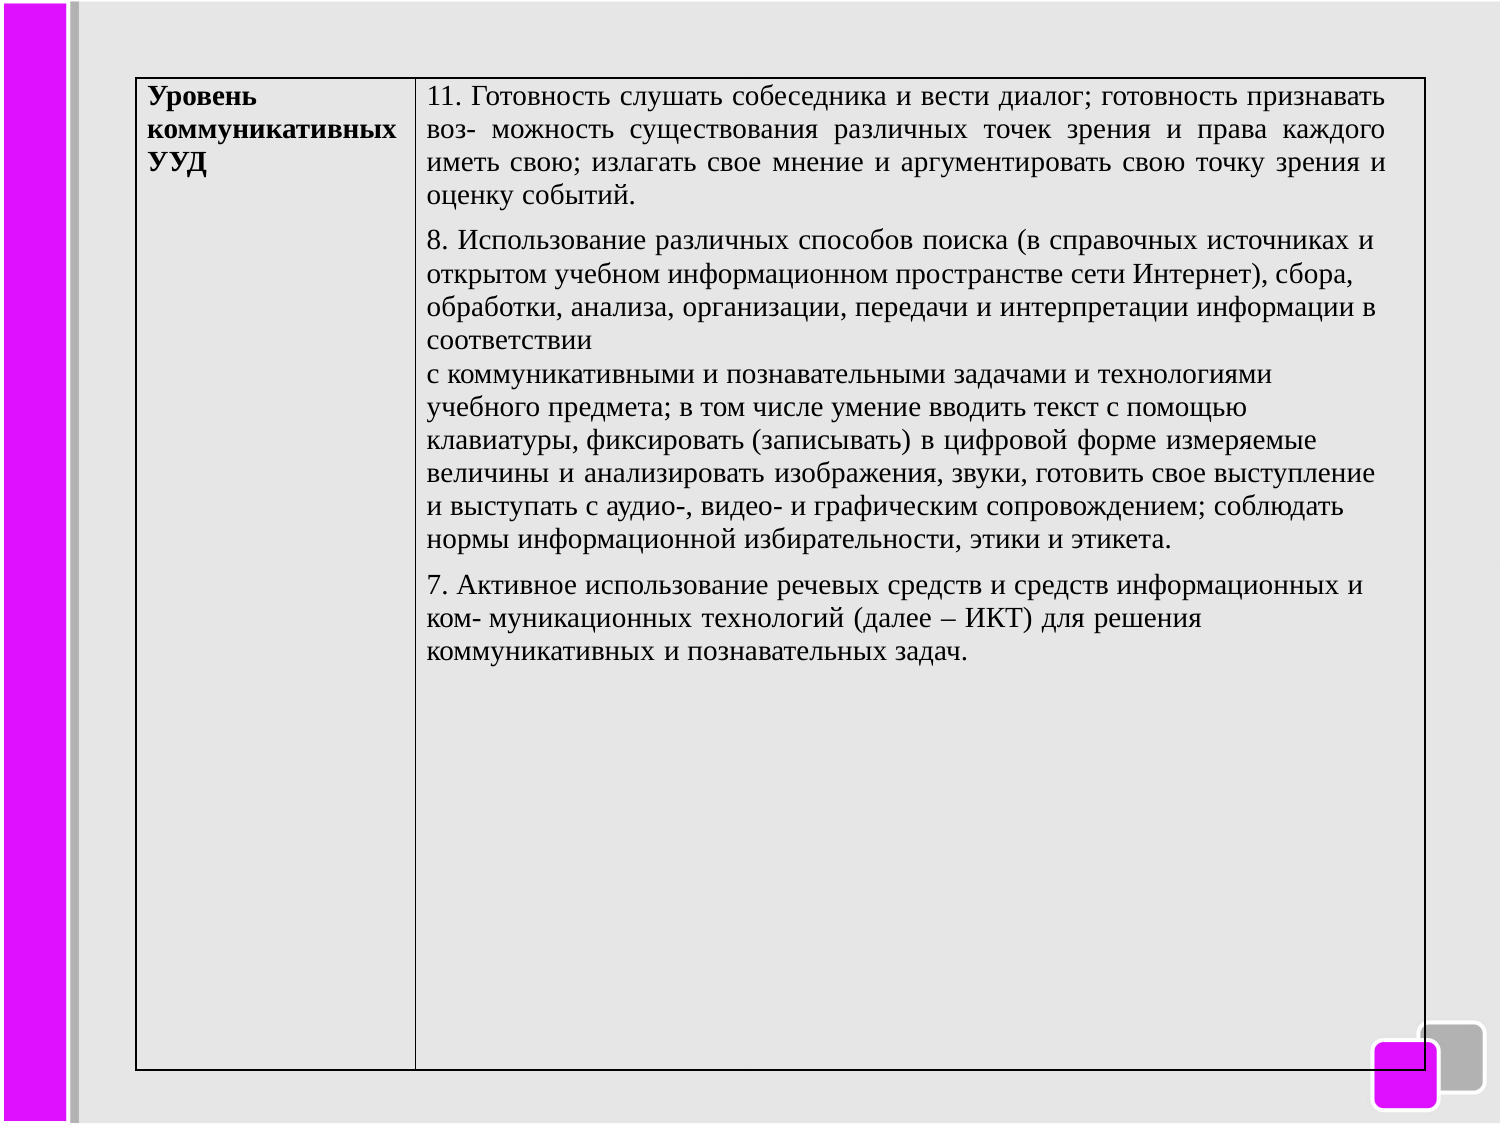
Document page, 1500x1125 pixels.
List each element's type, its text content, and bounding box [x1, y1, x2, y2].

picture [0, 0, 1500, 1125]
table_header 11. Готовность слушать собеседника и вести диалог; готовность признавать воз- можность существования различных точек зрения и права каждого иметь свою; излагать свое мнение и аргументировать свою точку зрения и оценку событий. 8. Использование различных способов поиска (в справочных источниках и открытом учебном информационном пространстве сети Интернет), сбора, обработки, анализа, организации, передачи и интерпретации информации в соответствии с коммуникативными и познавательными задачами и технологиями учебного предмета; в том числе умение вводить текст с помощью клавиатуры, фиксировать (записывать) в цифровой форме измеряемые величины и анализировать изображения, звуки, готовить свое выступление и выступать с аудио-, видео- и графическим сопровождением; соблюдать нормы информационной избирательности, этики и этикета. 7. Активное использование речевых средств и средств информационных и ком- муникационных технологий (далее – ИКТ) для решения коммуникативных и познавательных задач. [416, 79, 1424, 1069]
table_header Уровень коммуникативных УУД [137, 79, 415, 1069]
